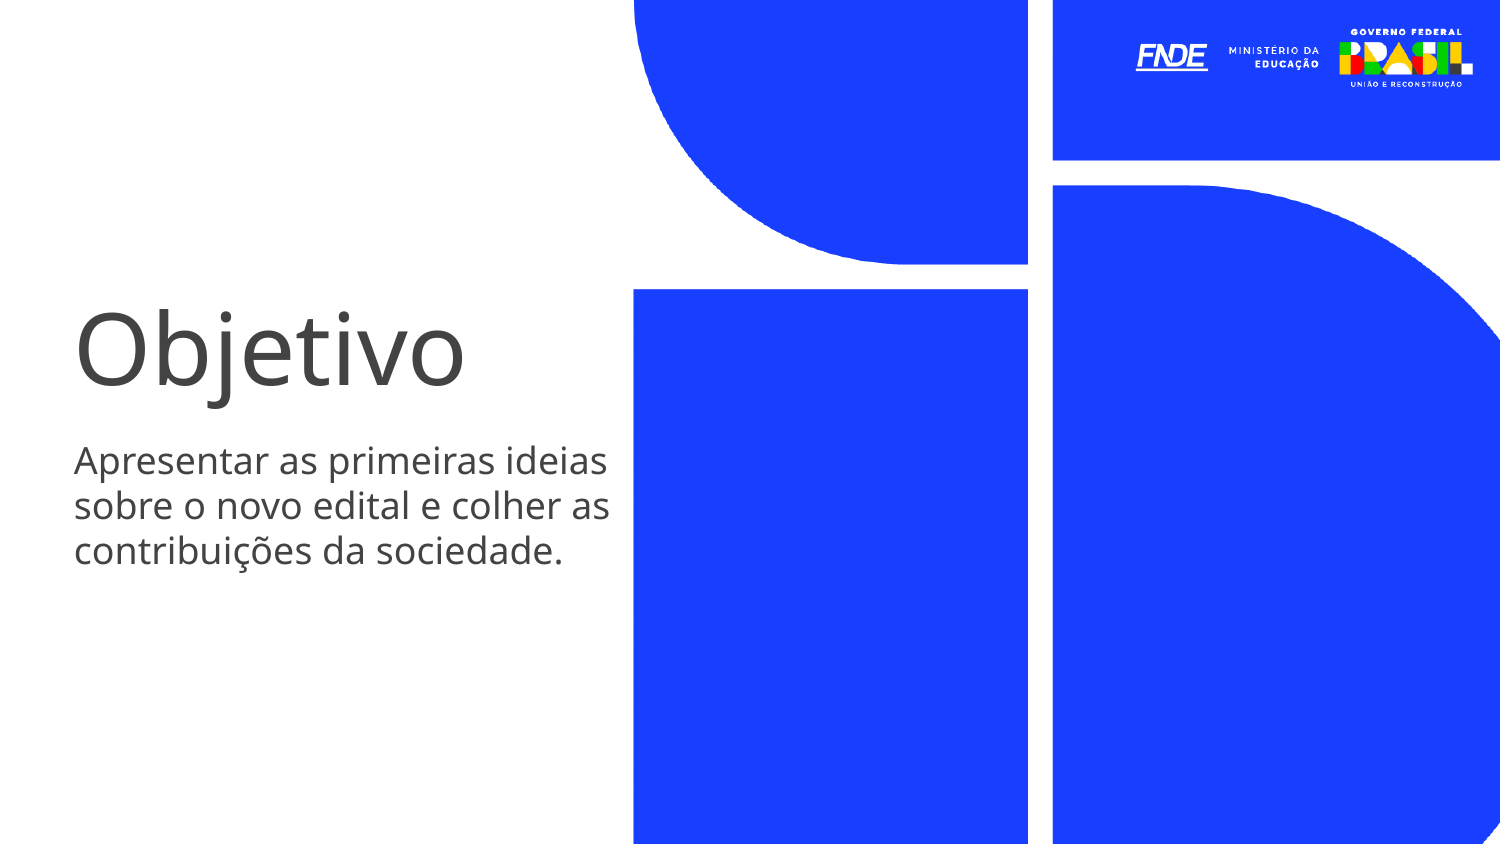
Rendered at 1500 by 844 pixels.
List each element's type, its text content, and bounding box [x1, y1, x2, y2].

text_box Objetivo [58, 270, 750, 421]
picture [0, 0, 1500, 844]
text_box Apresentar as primeiras ideias sobre o novo edital e colher as contribuições da sociedade. [58, 421, 631, 587]
